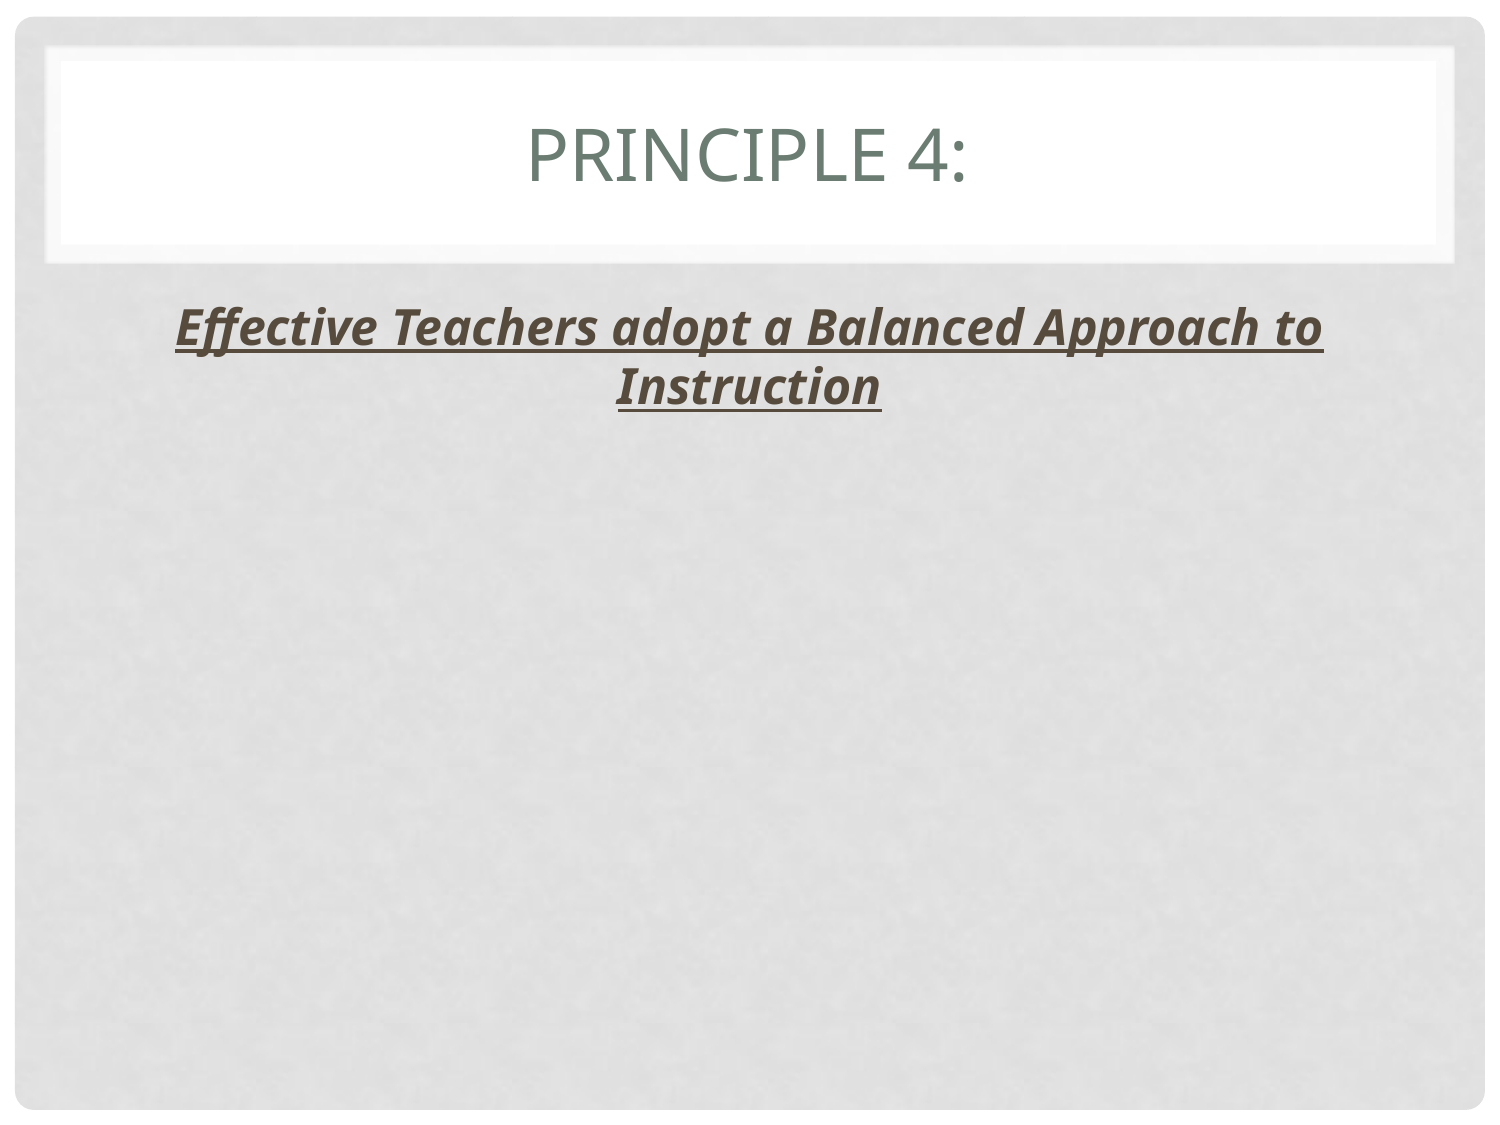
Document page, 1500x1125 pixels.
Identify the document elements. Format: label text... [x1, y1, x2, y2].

title Principle 4: [69, 66, 1425, 238]
list Effective Teachers adopt a Balanced Approach to Instruction [75, 287, 1425, 1005]
